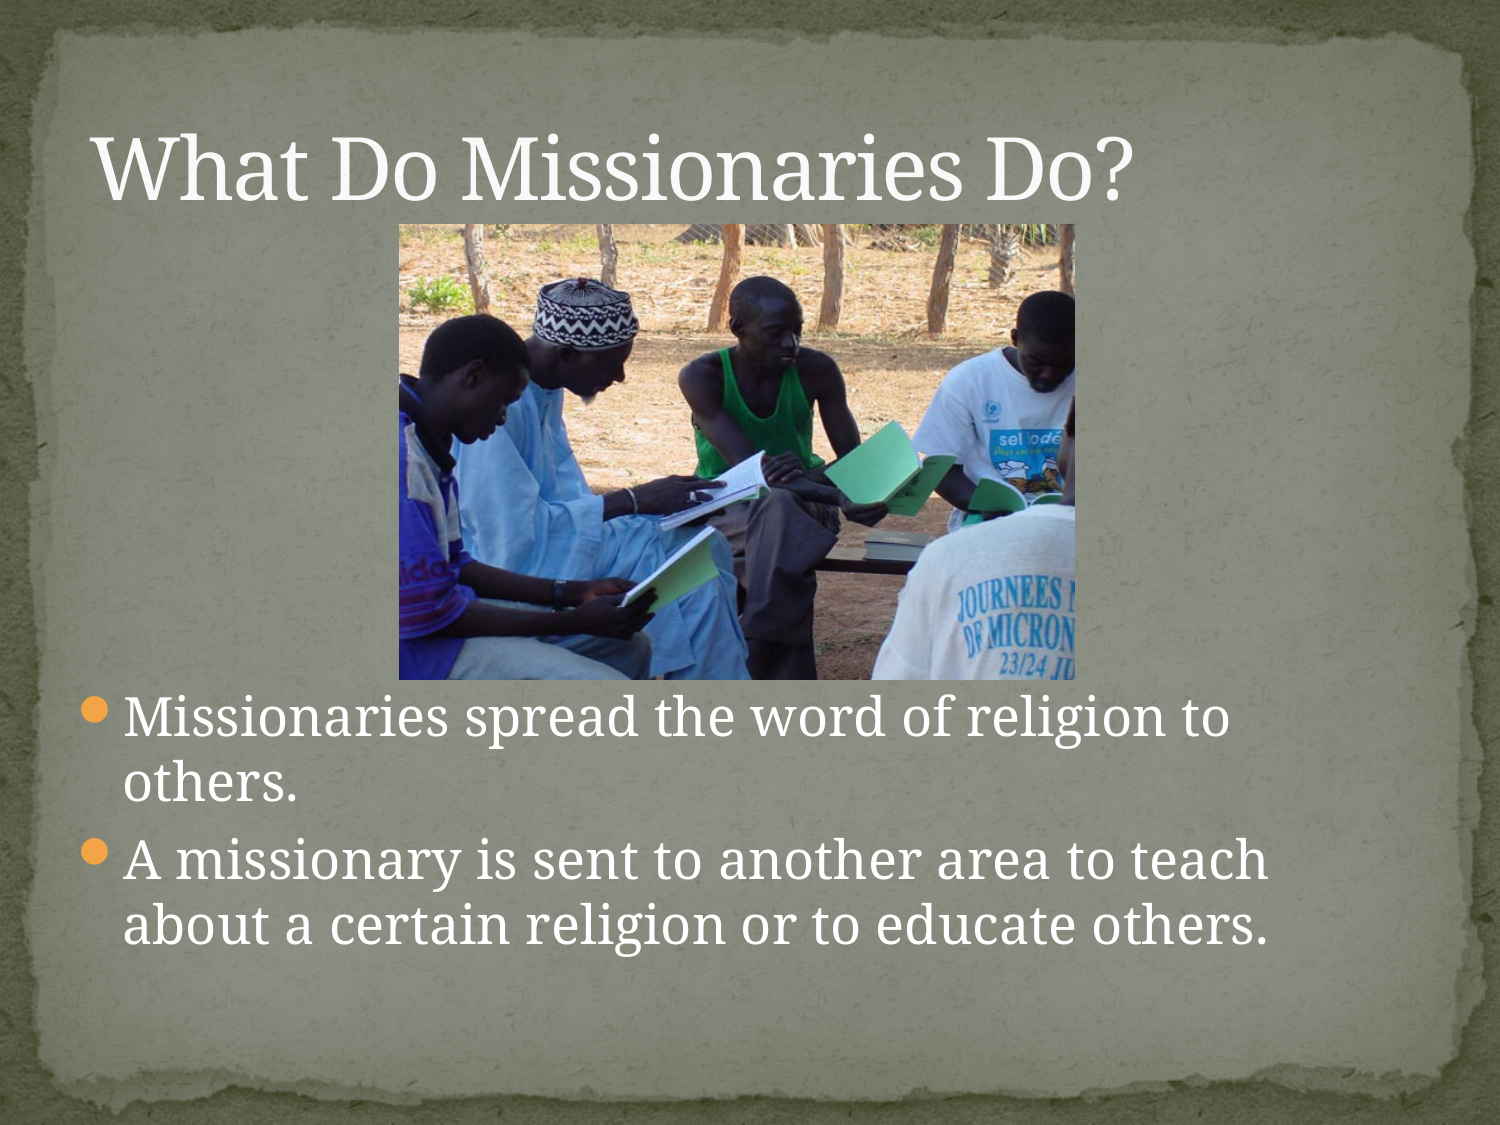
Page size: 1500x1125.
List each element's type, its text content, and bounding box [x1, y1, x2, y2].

list Missionaries spread the word of religion to others. A missionary is sent to another area to teach about a certain religion or to educate others. [62, 675, 1425, 1000]
picture [399, 224, 1075, 680]
title What Do Missionaries Do? [74, 24, 1425, 225]
